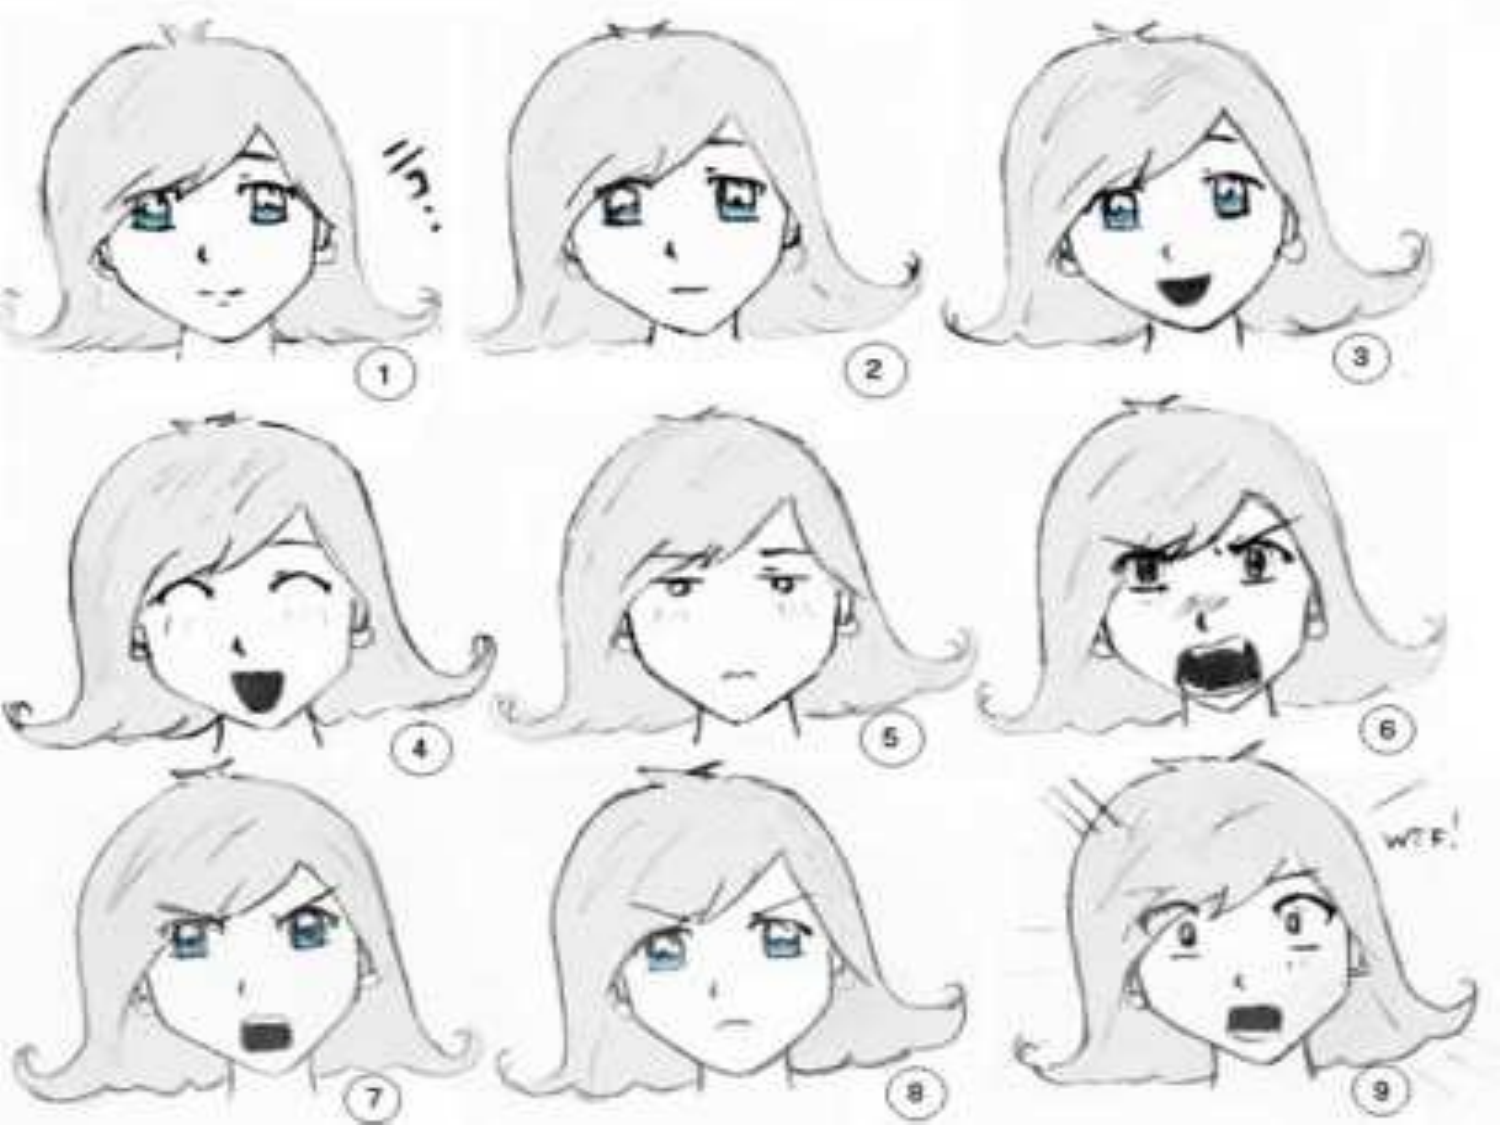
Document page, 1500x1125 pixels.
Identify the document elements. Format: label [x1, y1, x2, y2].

list [0, 0, 1500, 1125]
